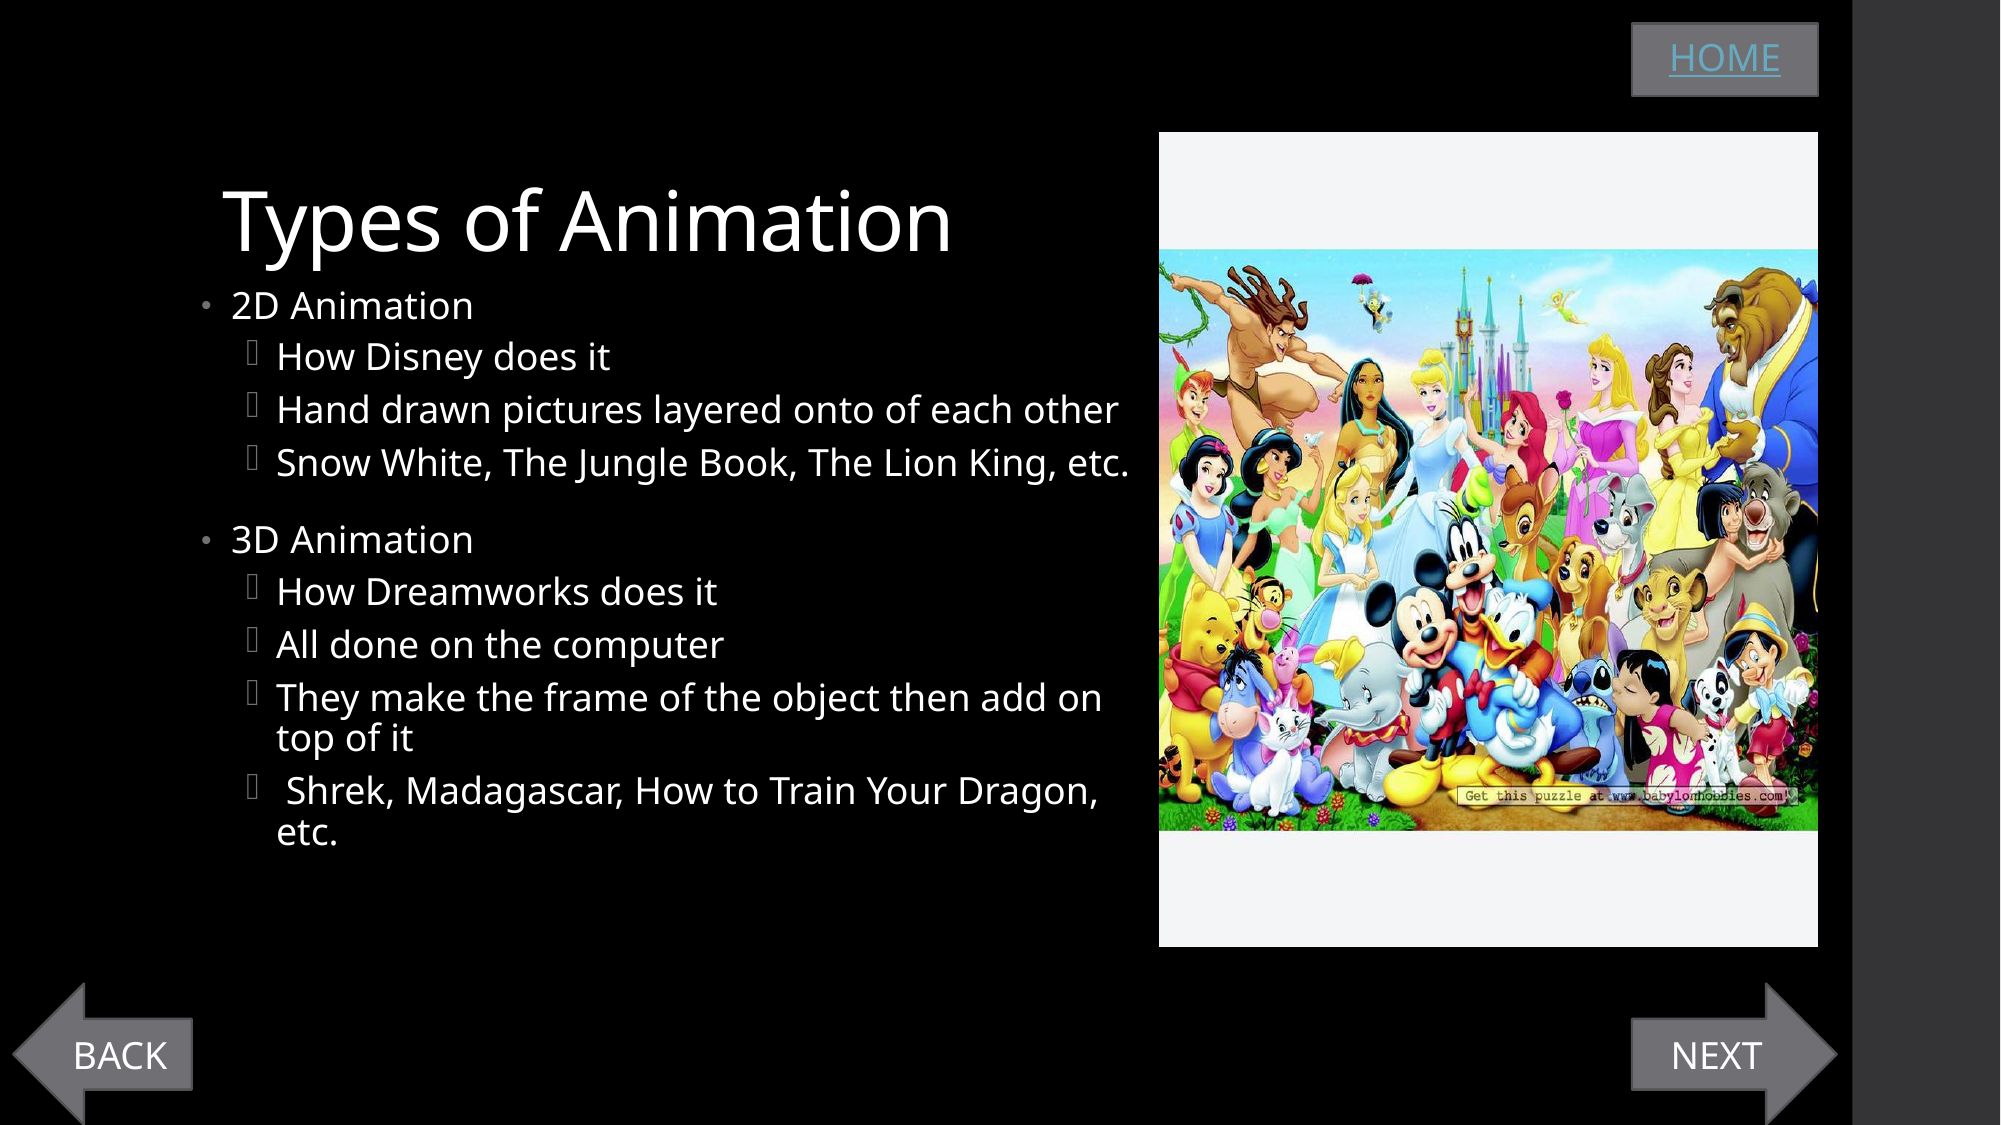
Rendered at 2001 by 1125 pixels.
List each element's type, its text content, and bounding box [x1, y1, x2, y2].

text_box HOME [1631, 22, 1819, 97]
list 2D Animation How Disney does it Hand drawn pictures layered onto of each other Snow White, The Jungle Book, The Lion King, etc. 3D Animation How Dreamworks does it All done on the computer They make the frame of the object then add on top of it Shrek, Madagascar, How to Train Your Dragon, etc. [186, 277, 1160, 992]
picture [1159, 132, 1819, 947]
text_box NEXT [1630, 982, 1838, 1125]
text_box BACK [12, 982, 193, 1125]
title Types of Animation [206, 60, 1797, 277]
